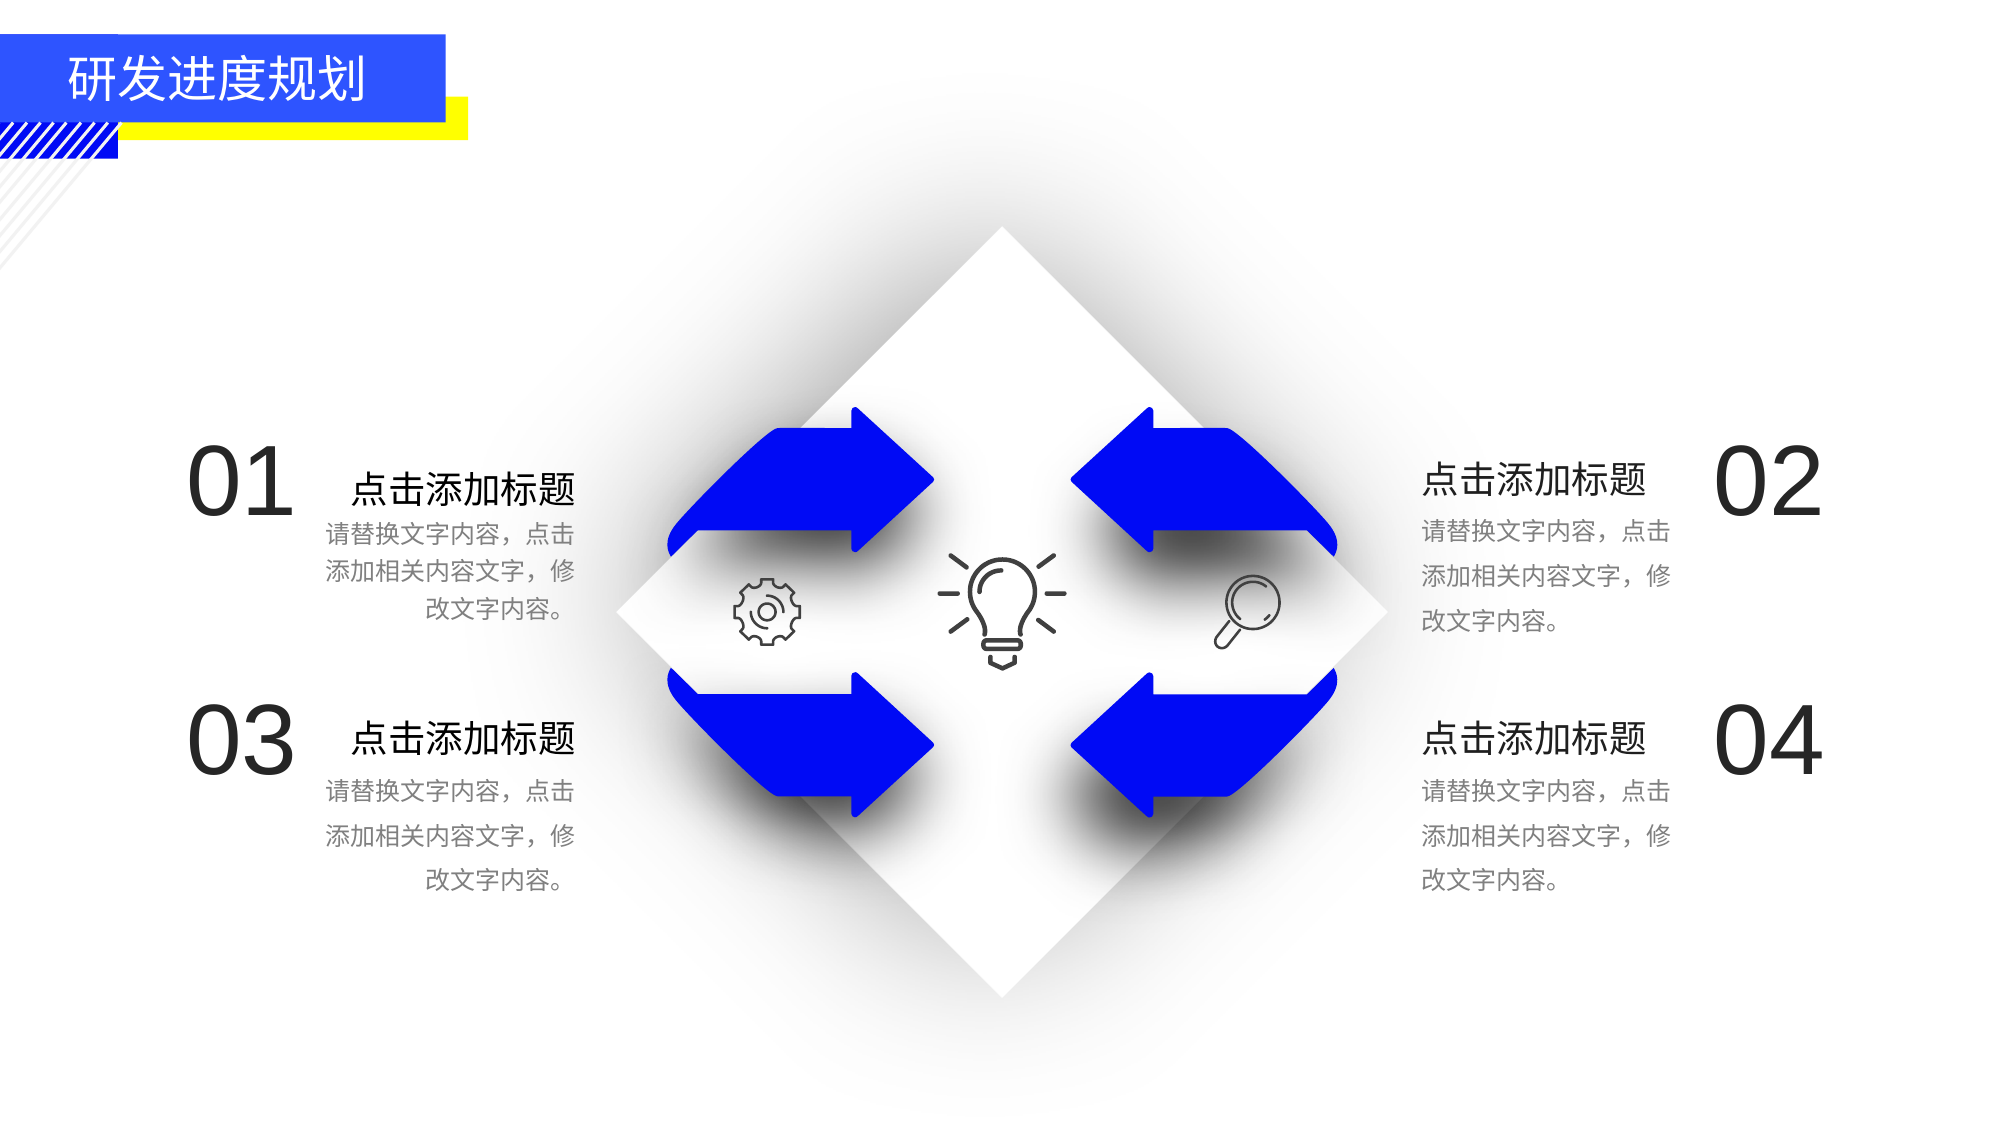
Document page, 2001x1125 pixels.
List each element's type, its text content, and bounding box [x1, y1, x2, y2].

text_box 02 [1682, 412, 1856, 539]
text_box 点击添加标题 请替换文字内容，点击添加相关内容文字，修改文字内容。 [298, 682, 596, 905]
text_box 04 [1682, 672, 1856, 798]
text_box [733, 578, 802, 646]
text_box 01 [155, 412, 329, 539]
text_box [667, 667, 935, 818]
text_box [615, 578, 1389, 999]
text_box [1070, 667, 1338, 818]
text_box 点击添加标题 请替换文字内容，点击添加相关内容文字，修改文字内容。 [1402, 423, 1699, 646]
text_box 03 [155, 672, 329, 798]
text_box 点击添加标题 请替换文字内容，点击添加相关内容文字，修改文字内容。 [1402, 682, 1699, 905]
text_box 点击添加标题 请替换文字内容，点击添加相关内容文字，修改文字内容。 [298, 433, 596, 633]
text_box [667, 407, 935, 557]
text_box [1070, 407, 1338, 557]
text_box [820, 225, 1184, 553]
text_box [1213, 574, 1281, 650]
text_box 研发进度规划 [52, 40, 410, 115]
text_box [937, 553, 1067, 671]
